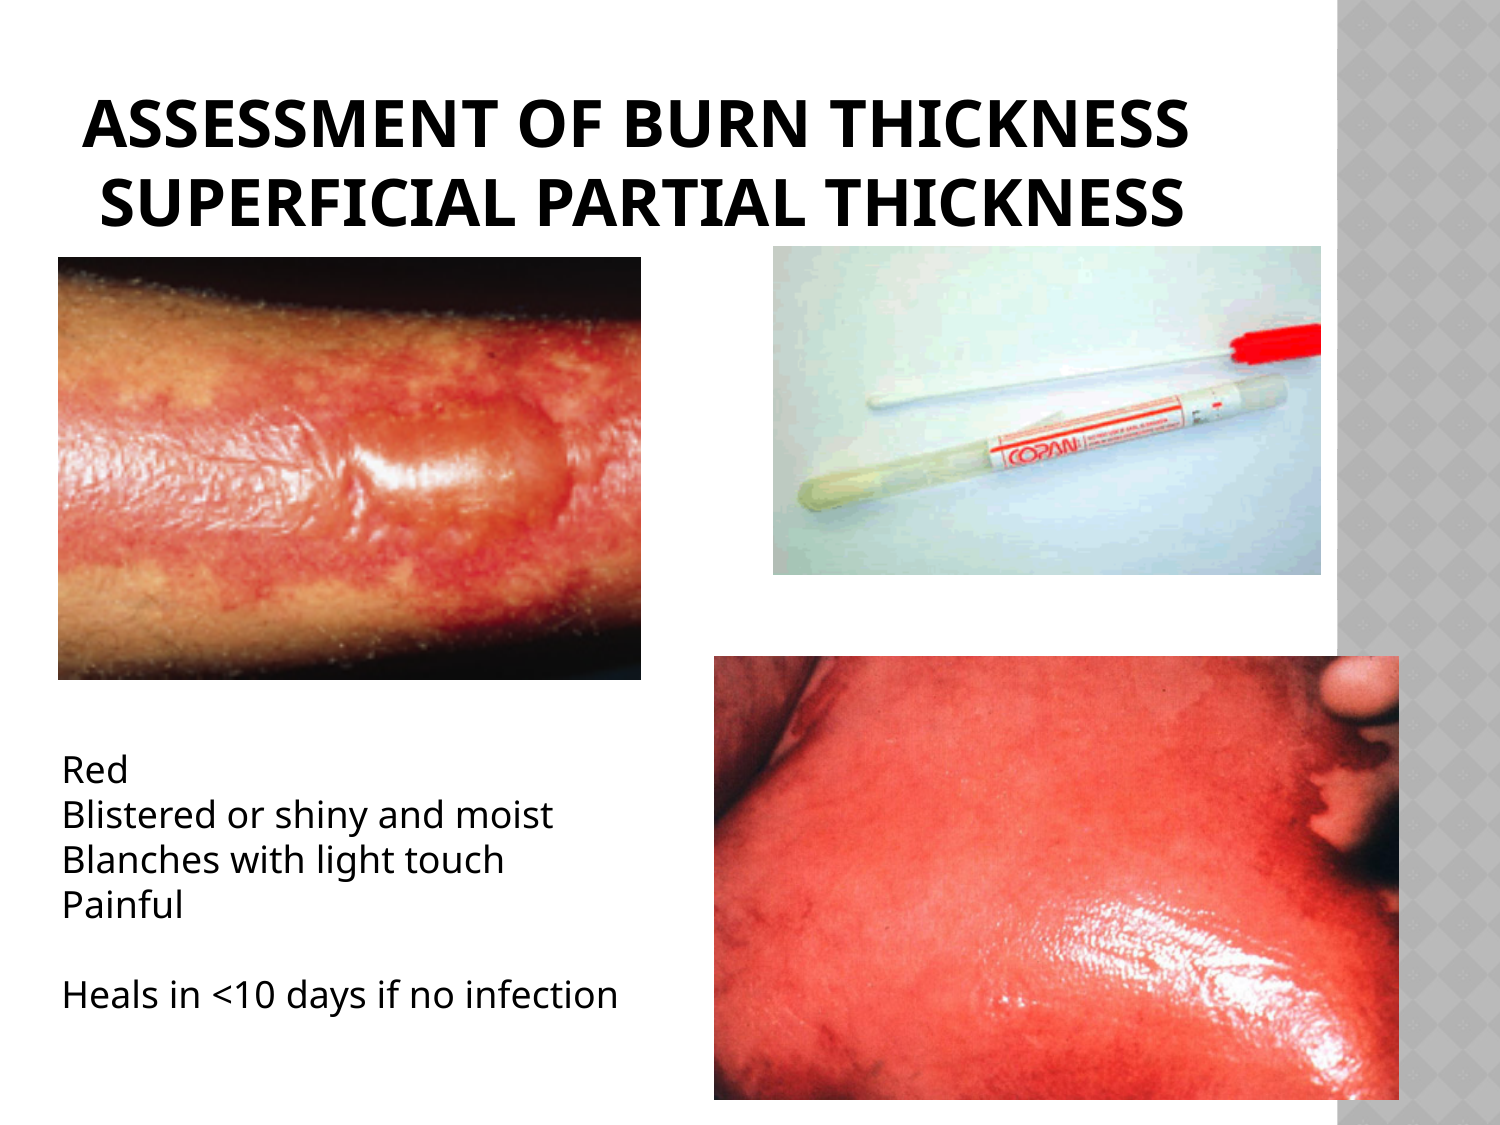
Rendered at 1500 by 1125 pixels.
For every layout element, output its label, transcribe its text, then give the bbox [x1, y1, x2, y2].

text_box Red Blistered or shiny and moist Blanches with light touch Painful Heals in <10 days if no infection [46, 738, 635, 1023]
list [58, 257, 641, 681]
title Assessment of Burn Thickness Superficial Partial Thickness [75, 52, 1263, 240]
picture [772, 245, 1321, 575]
picture [714, 655, 1399, 1101]
